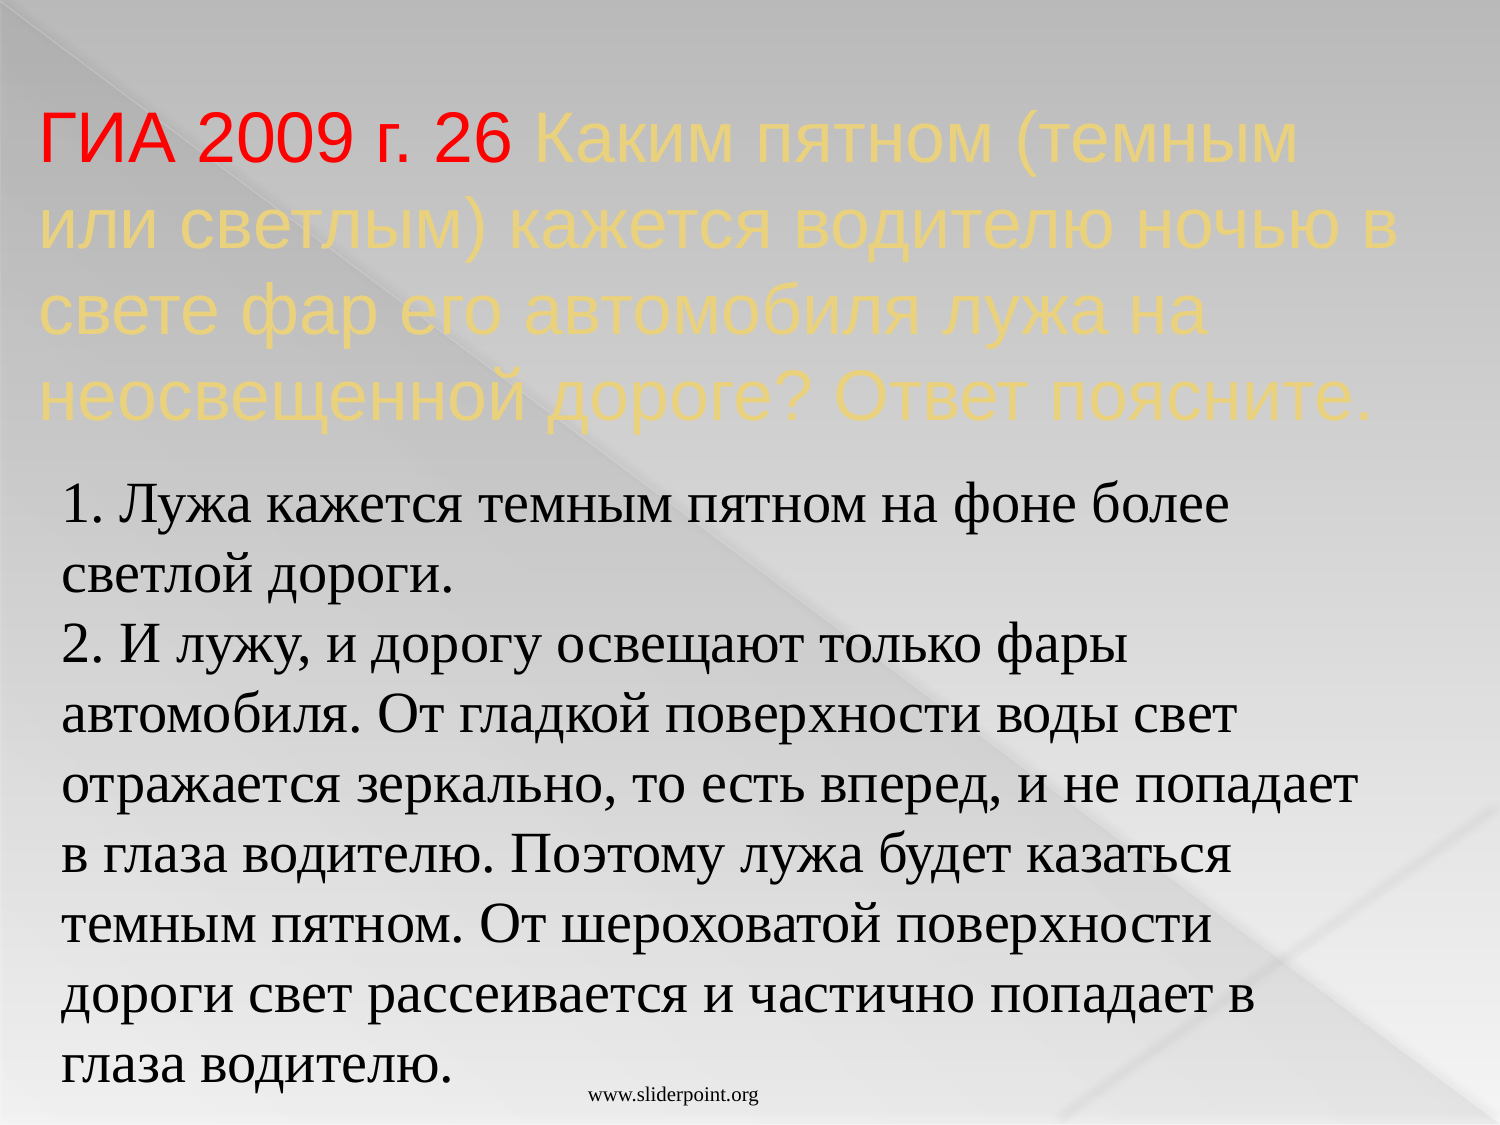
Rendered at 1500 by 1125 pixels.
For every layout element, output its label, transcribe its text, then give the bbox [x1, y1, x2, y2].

text_box 1. Лужа кажется темным пятном на фоне более светлой дороги. 2. И лужу, и дорогу освещают только фары автомобиля. От гладкой поверхности воды свет отражается зеркально, то есть вперед, и не попадает в глаза водителю. Поэтому лужа будет казаться темным пятном. От шероховатой поверхности дороги свет рассеивается и частично попадает в глаза водителю. [46, 457, 1383, 1102]
footer www.sliderpoint.org [75, 1063, 774, 1113]
title ГИА 2009 г. 26 Каким пятном (темным или светлым) кажется водителю ночью в свете фар его автомобиля лужа на неосвещенной дороге? Ответ поясните. [23, 45, 1418, 481]
